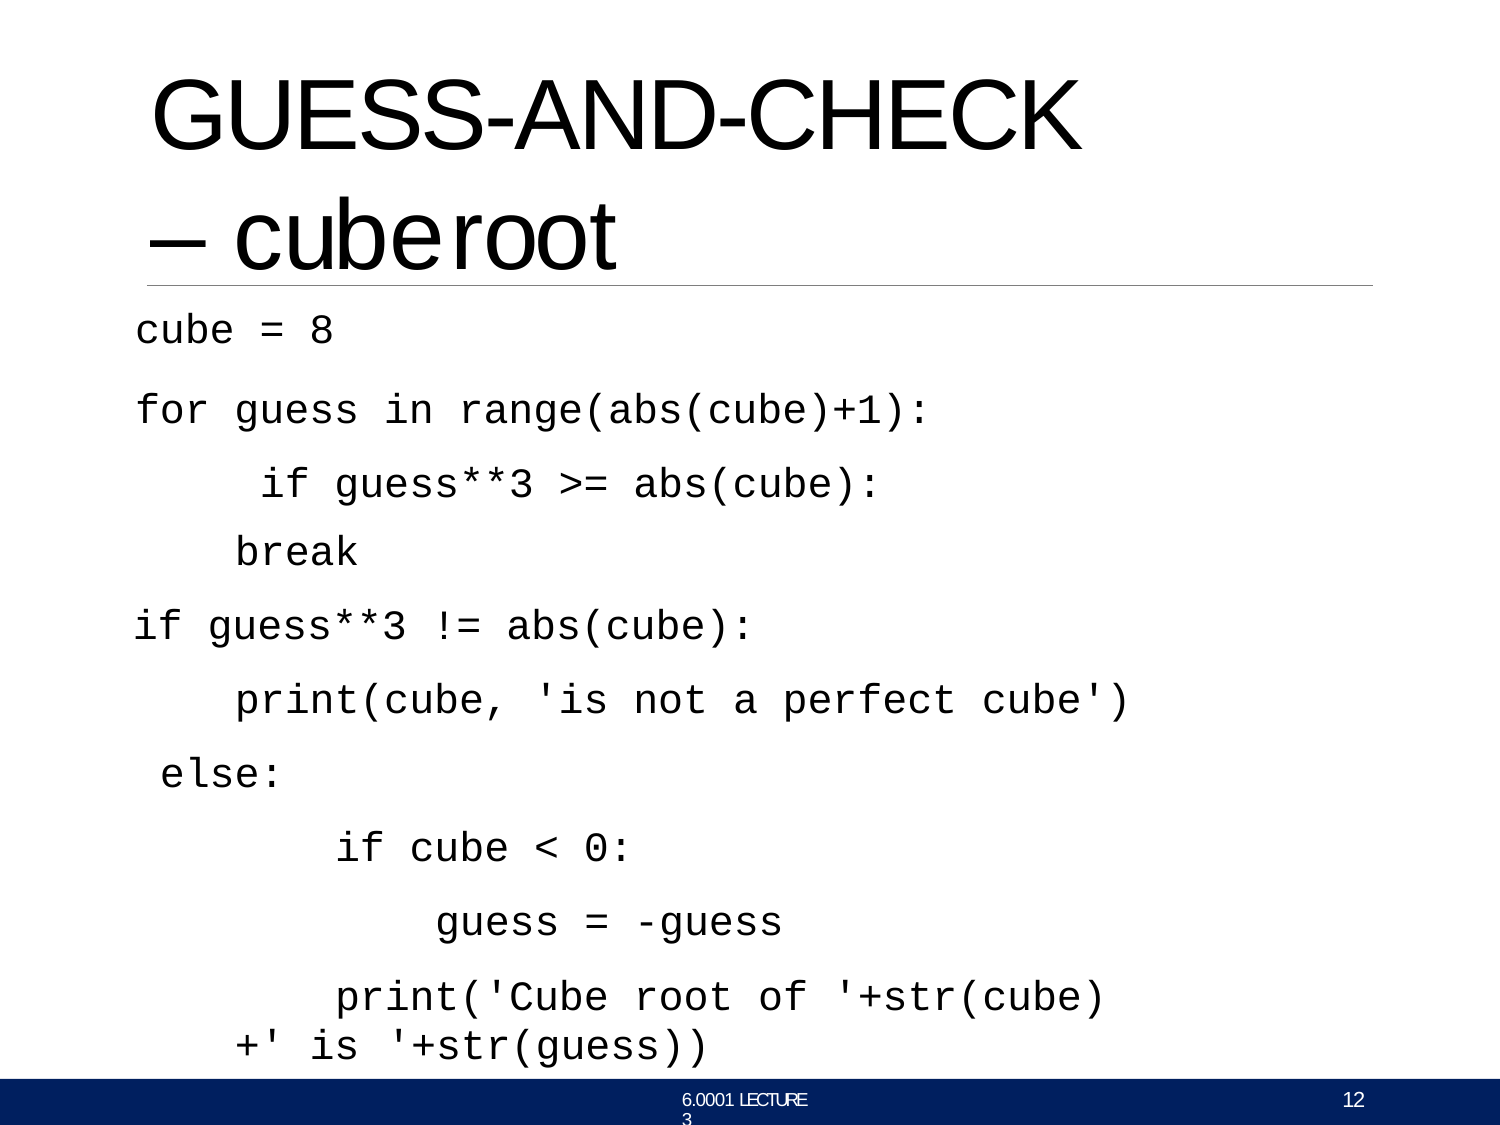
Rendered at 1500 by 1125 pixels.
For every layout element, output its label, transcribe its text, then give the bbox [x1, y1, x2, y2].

title GUESS-AND-CHECK – cube root [147, 47, 1450, 275]
slide_number 12 [1338, 1088, 1369, 1125]
footer 6.0001 LECTURE 3 [679, 1090, 821, 1125]
text_box cube = 8 for guess in range(abs(cube)+1): if guess**3 >= abs(cube): break if guess**3 != abs(cube): print(cube, 'is not a perfect cube') else: if cube < 0: guess = -guess print('Cube root of '+str(cube)+' is '+str(guess)) [132, 275, 1488, 1069]
